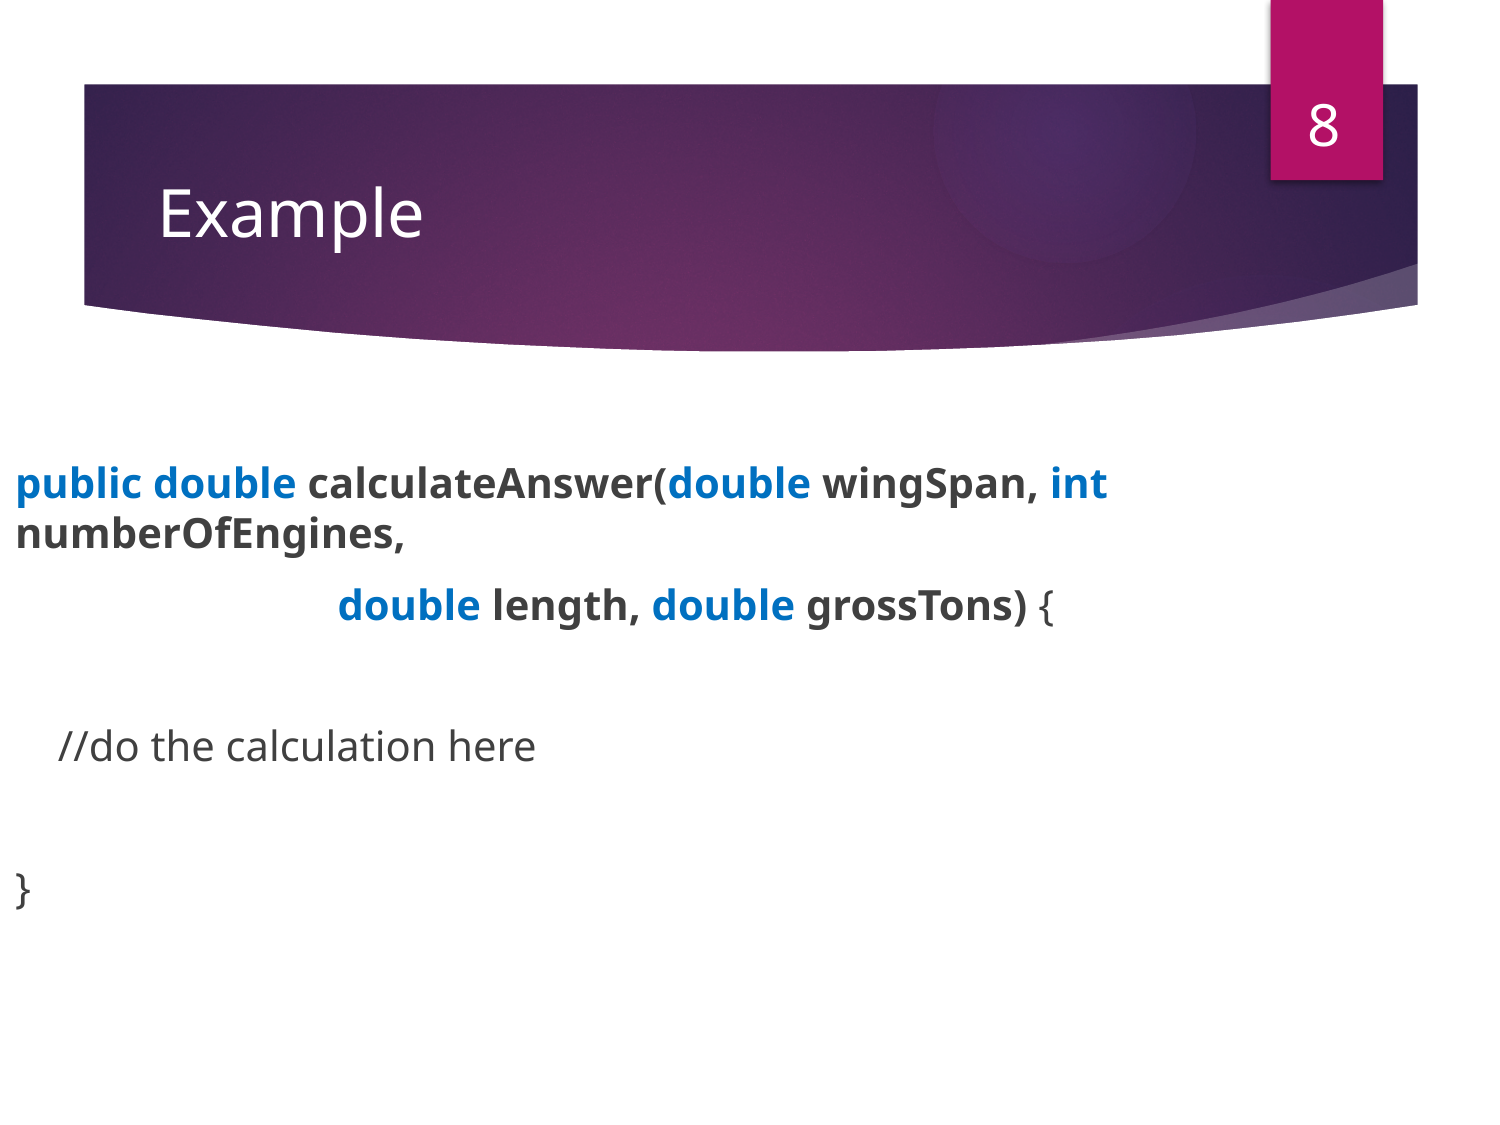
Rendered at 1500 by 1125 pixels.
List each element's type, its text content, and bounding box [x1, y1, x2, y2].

slide_number 8 [1259, 48, 1390, 175]
list public double calculateAnswer(double wingSpan, int numberOfEngines, double length, double grossTons) { //do the calculation here } [0, 449, 1500, 1029]
title Example [142, 152, 1183, 269]
